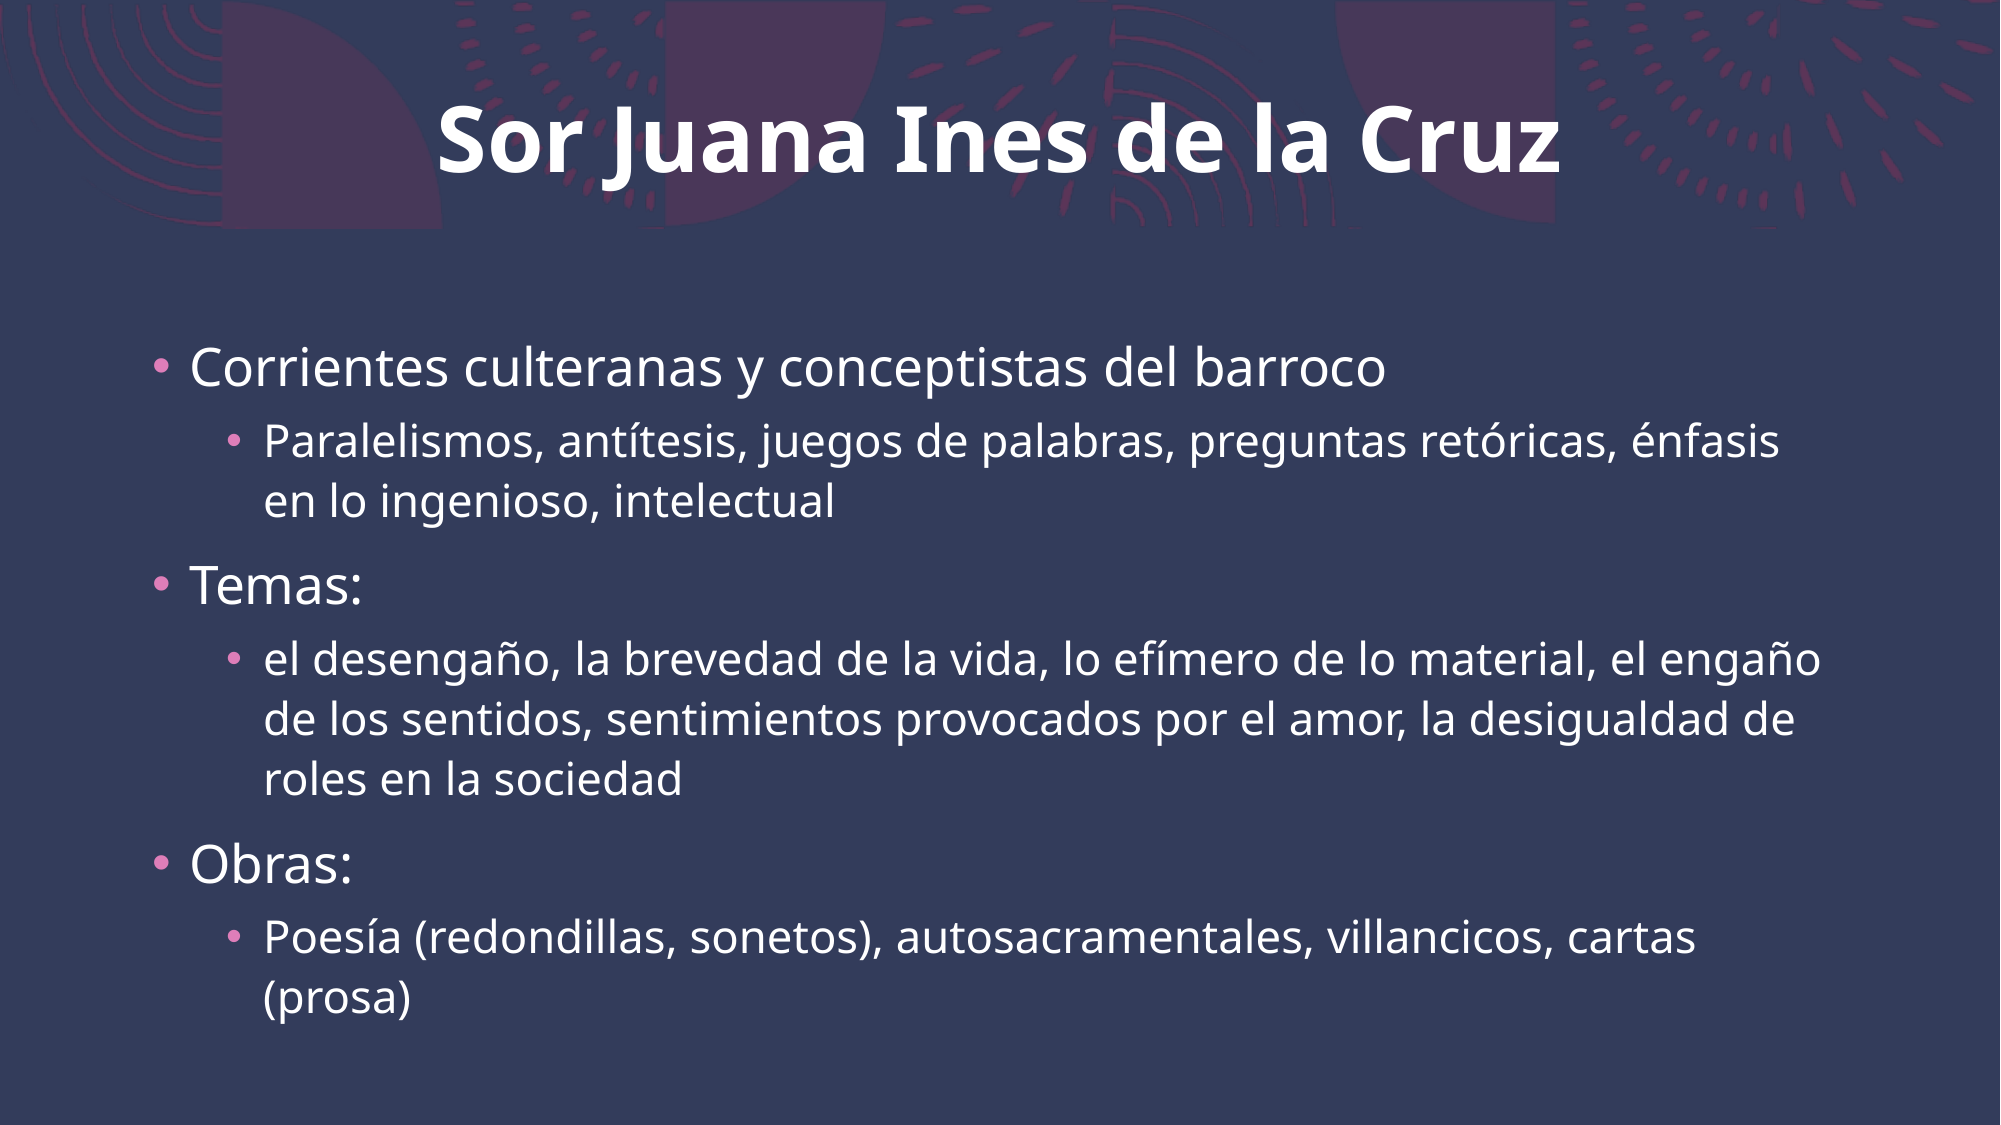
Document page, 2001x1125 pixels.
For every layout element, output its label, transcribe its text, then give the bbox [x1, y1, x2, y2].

title Sor Juana Ines de la Cruz [137, 30, 1863, 243]
list Corrientes culteranas y conceptistas del barroco Paralelismos, antítesis, juegos de palabras, preguntas retóricas, énfasis en lo ingenioso, intelectual Temas: el desengaño, la brevedad de la vida, lo efímero de lo material, el engaño de los sentidos, sentimientos provocados por el amor, la desigualdad de roles en la sociedad Obras: Poesía (redondillas, sonetos), autosacramentales, villancicos, cartas (prosa) [137, 319, 1863, 1038]
